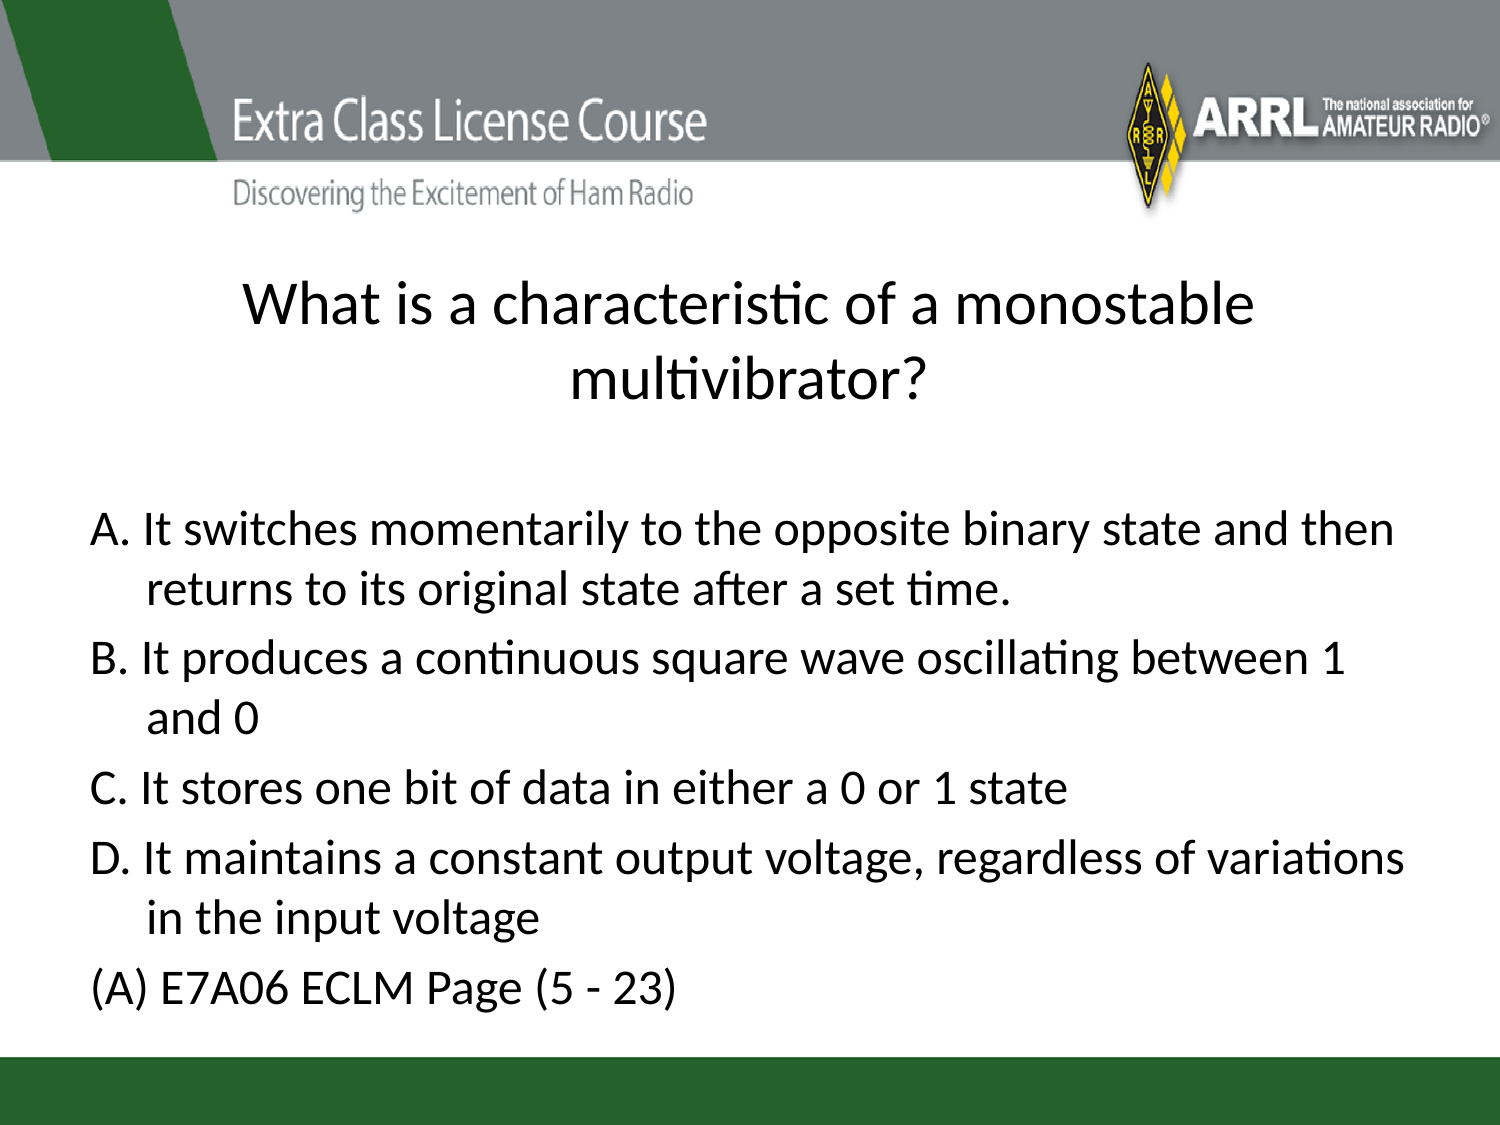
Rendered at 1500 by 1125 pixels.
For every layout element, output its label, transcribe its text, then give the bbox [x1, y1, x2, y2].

picture [0, 0, 1500, 1125]
title What is a characteristic of a monostable multivibrator? [75, 254, 1425, 435]
list A. It switches momentarily to the opposite binary state and then returns to its original state after a set time. B. It produces a continuous square wave oscillating between 1 and 0 C. It stores one bit of data in either a 0 or 1 state D. It maintains a constant output voltage, regardless of variations in the input voltage (A) E7A06 ECLM Page (5 - 23) [75, 487, 1425, 1005]
